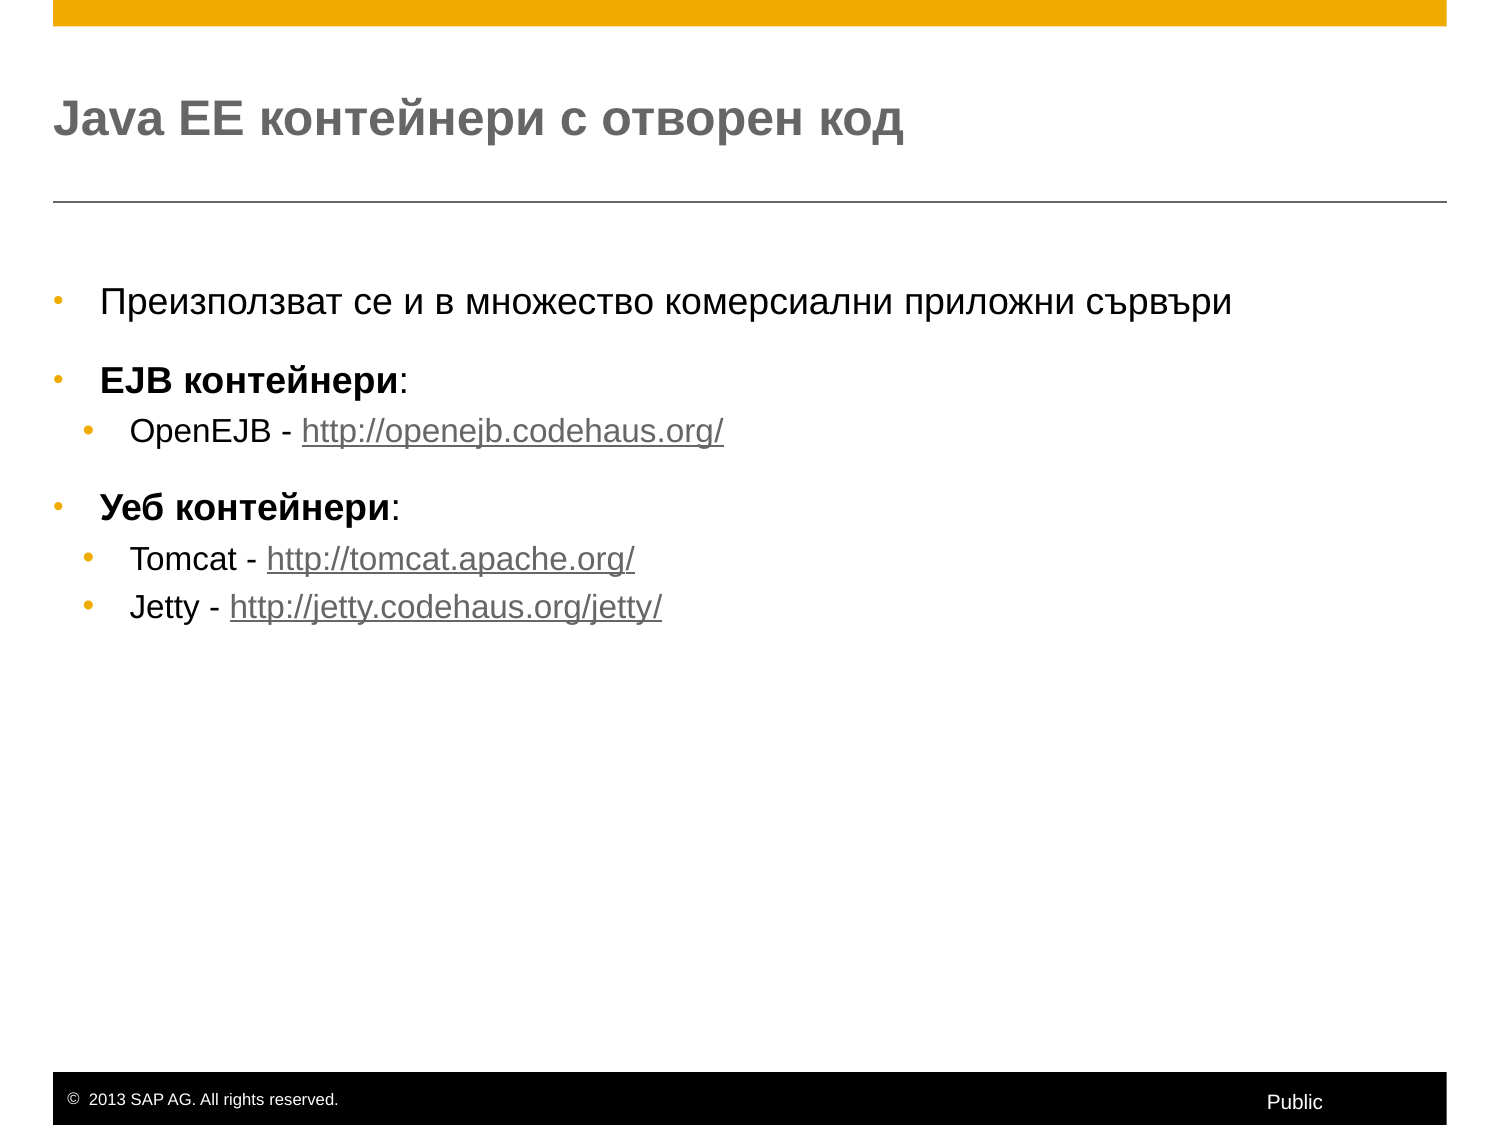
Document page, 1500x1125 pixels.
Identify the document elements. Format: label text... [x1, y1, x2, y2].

list Преизползват се и в множество комерсиални приложни сървъри EJB контейнери: OpenEJB - http://openejb.codehaus.org/ Уеб контейнери: Tomcat - http://tomcat.apache.org/ Jetty - http://jetty.codehaus.org/jetty/ [53, 277, 1444, 998]
title Java EE контейнери с отворен код [53, 53, 1447, 178]
